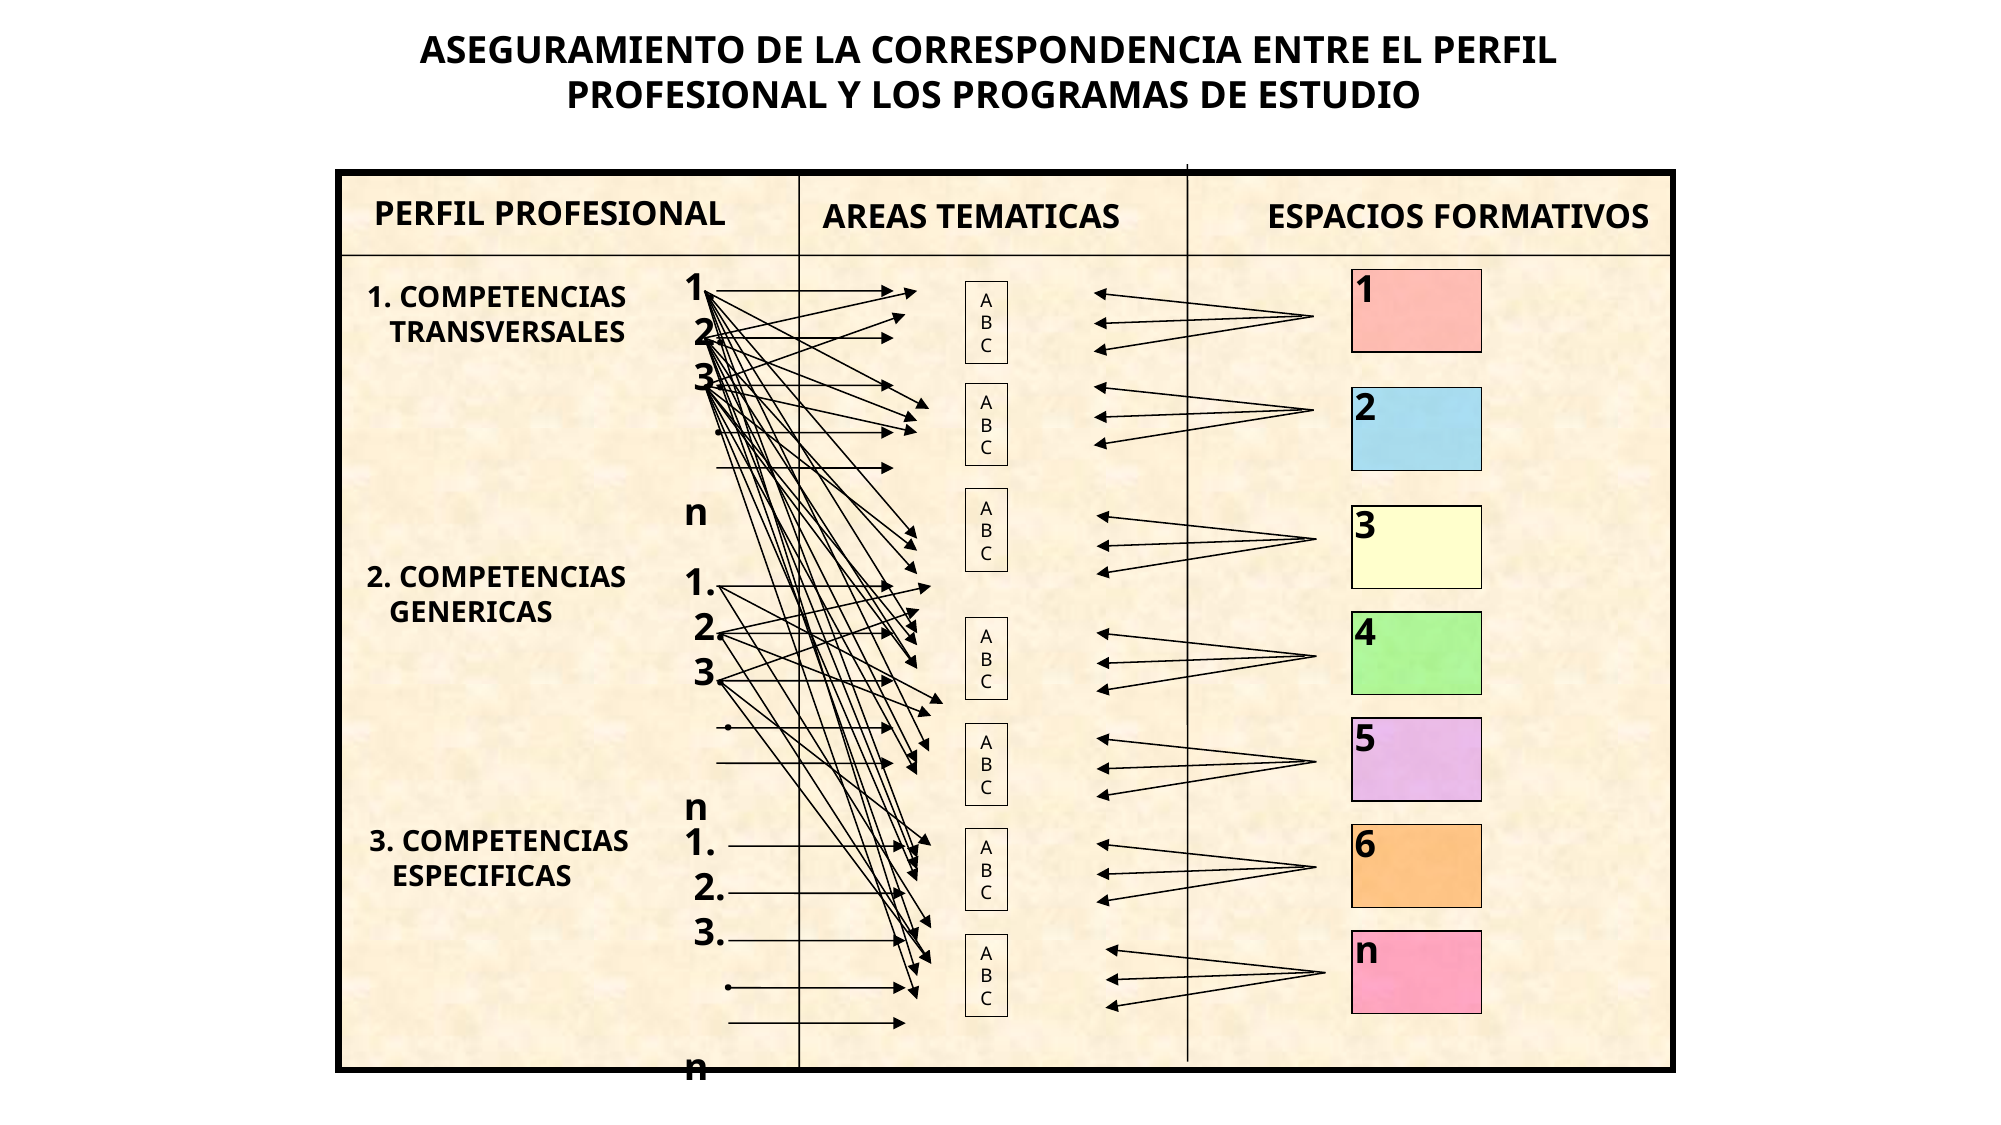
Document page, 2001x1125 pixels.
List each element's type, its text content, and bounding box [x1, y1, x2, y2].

text_box [721, 682, 932, 846]
text_box [872, 627, 891, 640]
text_box [848, 498, 918, 575]
text_box [786, 654, 799, 663]
text_box [1096, 866, 1305, 881]
text_box [1105, 972, 1314, 986]
text_box [881, 757, 894, 768]
text_box [887, 813, 919, 882]
text_box [759, 433, 786, 467]
text_box n [1339, 918, 1399, 979]
text_box ASEGURAMIENTO DE LA CORRESPONDENCIA ENTRE EL PERFIL PROFESIONAL Y LOS PROGRAMAS DE ESTUDIO [326, 19, 1662, 124]
text_box [1096, 761, 1317, 802]
text_box [885, 839, 902, 853]
text_box [1351, 387, 1482, 471]
text_box [752, 847, 799, 893]
text_box [752, 728, 779, 763]
text_box [1093, 381, 1314, 410]
text_box [1351, 269, 1482, 353]
text_box [782, 491, 799, 524]
text_box [765, 386, 799, 405]
text_box [773, 471, 799, 509]
text_box [905, 615, 918, 634]
text_box [784, 500, 799, 539]
text_box [839, 331, 894, 345]
text_box [870, 580, 889, 593]
text_box [1188, 172, 1674, 255]
text_box [719, 582, 932, 633]
text_box [786, 616, 799, 627]
text_box [752, 1024, 799, 1071]
text_box [761, 399, 791, 432]
text_box [770, 318, 799, 337]
text_box [1093, 410, 1314, 450]
text_box 3. COMPETENCIAS ESPECIFICAS [347, 814, 645, 900]
text_box A B C [965, 934, 1008, 1017]
text_box ESPACIOS FORMATIVOS [1252, 187, 1665, 243]
text_box [768, 659, 799, 680]
text_box [827, 643, 944, 704]
text_box A B C [965, 617, 1008, 700]
text_box [752, 941, 799, 987]
text_box [1096, 761, 1305, 775]
text_box 2. COMPETENCIAS GENERICAS [344, 550, 642, 636]
text_box [794, 433, 799, 441]
text_box [895, 619, 918, 646]
text_box [1351, 505, 1482, 589]
text_box [1093, 316, 1314, 356]
text_box [887, 582, 894, 589]
text_box [775, 402, 799, 432]
text_box [884, 698, 918, 764]
text_box [792, 634, 799, 651]
text_box [872, 694, 918, 775]
text_box [719, 607, 920, 681]
text_box [892, 887, 901, 900]
text_box [788, 386, 799, 399]
text_box [881, 379, 894, 388]
text_box [869, 721, 891, 735]
text_box [829, 385, 889, 392]
text_box [788, 623, 799, 633]
text_box [718, 680, 932, 964]
text_box [754, 364, 784, 385]
text_box [1096, 656, 1317, 696]
text_box [1096, 867, 1317, 907]
text_box [793, 469, 799, 482]
text_box [752, 291, 799, 323]
text_box [1096, 733, 1313, 762]
text_box [905, 827, 919, 856]
text_box [813, 348, 930, 409]
text_box [338, 256, 773, 1071]
text_box [783, 532, 799, 571]
text_box 1. 2. 3. . n [669, 255, 752, 541]
text_box [1351, 611, 1482, 695]
text_box [1093, 409, 1303, 424]
text_box [760, 650, 779, 662]
text_box [752, 894, 799, 940]
text_box [782, 728, 799, 742]
text_box [752, 681, 799, 727]
text_box 5 [1339, 706, 1399, 767]
text_box [705, 312, 906, 385]
text_box [768, 433, 776, 440]
text_box [757, 484, 795, 586]
text_box [1351, 930, 1482, 1014]
text_box 4 [1339, 600, 1399, 660]
text_box [784, 733, 799, 756]
text_box 1 [1339, 257, 1399, 318]
text_box [907, 707, 930, 752]
text_box A B C [965, 828, 1008, 911]
text_box [1093, 316, 1303, 330]
text_box [707, 387, 918, 551]
text_box [1093, 288, 1312, 316]
text_box [1096, 510, 1316, 539]
text_box [771, 353, 799, 374]
text_box [1096, 627, 1316, 656]
text_box [706, 385, 918, 436]
text_box [1351, 824, 1482, 908]
text_box [1096, 838, 1316, 867]
text_box [1096, 538, 1317, 579]
text_box [752, 499, 790, 586]
text_box [1351, 718, 1482, 801]
text_box [716, 284, 894, 298]
text_box [800, 243, 1187, 255]
text_box [1105, 972, 1326, 1012]
text_box [769, 363, 918, 423]
text_box [752, 687, 776, 724]
text_box 6 [1339, 812, 1399, 873]
text_box [769, 364, 799, 385]
text_box 3 [1339, 493, 1399, 554]
text_box [752, 476, 788, 577]
text_box [761, 469, 799, 556]
text_box [752, 339, 799, 362]
text_box [756, 728, 799, 763]
text_box [897, 821, 919, 868]
text_box [770, 438, 789, 467]
text_box [827, 426, 894, 439]
text_box [804, 408, 918, 539]
text_box [882, 900, 920, 1000]
text_box [896, 935, 905, 944]
text_box [752, 325, 790, 337]
text_box [752, 605, 779, 625]
text_box A B C [965, 281, 1008, 364]
text_box [832, 770, 932, 929]
text_box [752, 664, 776, 680]
text_box [1105, 944, 1322, 973]
text_box A B C [965, 488, 1008, 572]
text_box [752, 587, 784, 618]
text_box [752, 708, 777, 727]
text_box [752, 764, 799, 846]
text_box [857, 461, 894, 475]
text_box [775, 587, 799, 617]
text_box [889, 863, 919, 941]
text_box [775, 433, 799, 457]
text_box [728, 1016, 906, 1030]
text_box [800, 256, 1674, 1071]
text_box 1. 2. 3. . n [669, 550, 752, 810]
text_box 1. COMPETENCIAS TRANSVERSALES [344, 271, 650, 356]
text_box [1096, 538, 1305, 552]
text_box [779, 681, 799, 713]
text_box A B C [965, 723, 1008, 806]
text_box [900, 924, 920, 977]
text_box [781, 446, 799, 467]
text_box PERFIL PROFESIONAL [350, 184, 788, 240]
text_box [338, 172, 799, 255]
text_box [783, 658, 932, 718]
text_box [752, 620, 789, 633]
text_box [752, 256, 799, 290]
text_box [877, 674, 894, 687]
text_box A B C [965, 383, 1008, 466]
text_box [752, 988, 799, 1023]
text_box [728, 981, 906, 995]
text_box [728, 934, 897, 947]
text_box [758, 399, 788, 432]
text_box [800, 172, 1187, 187]
text_box AREAS TEMATICAS [799, 187, 1235, 243]
text_box [774, 469, 799, 499]
text_box [882, 623, 918, 669]
text_box [752, 634, 796, 657]
text_box [779, 527, 799, 586]
text_box [706, 287, 918, 338]
text_box 1. 2. 3. . n [669, 810, 752, 1096]
text_box [1096, 655, 1305, 670]
text_box 2 [1339, 375, 1399, 436]
